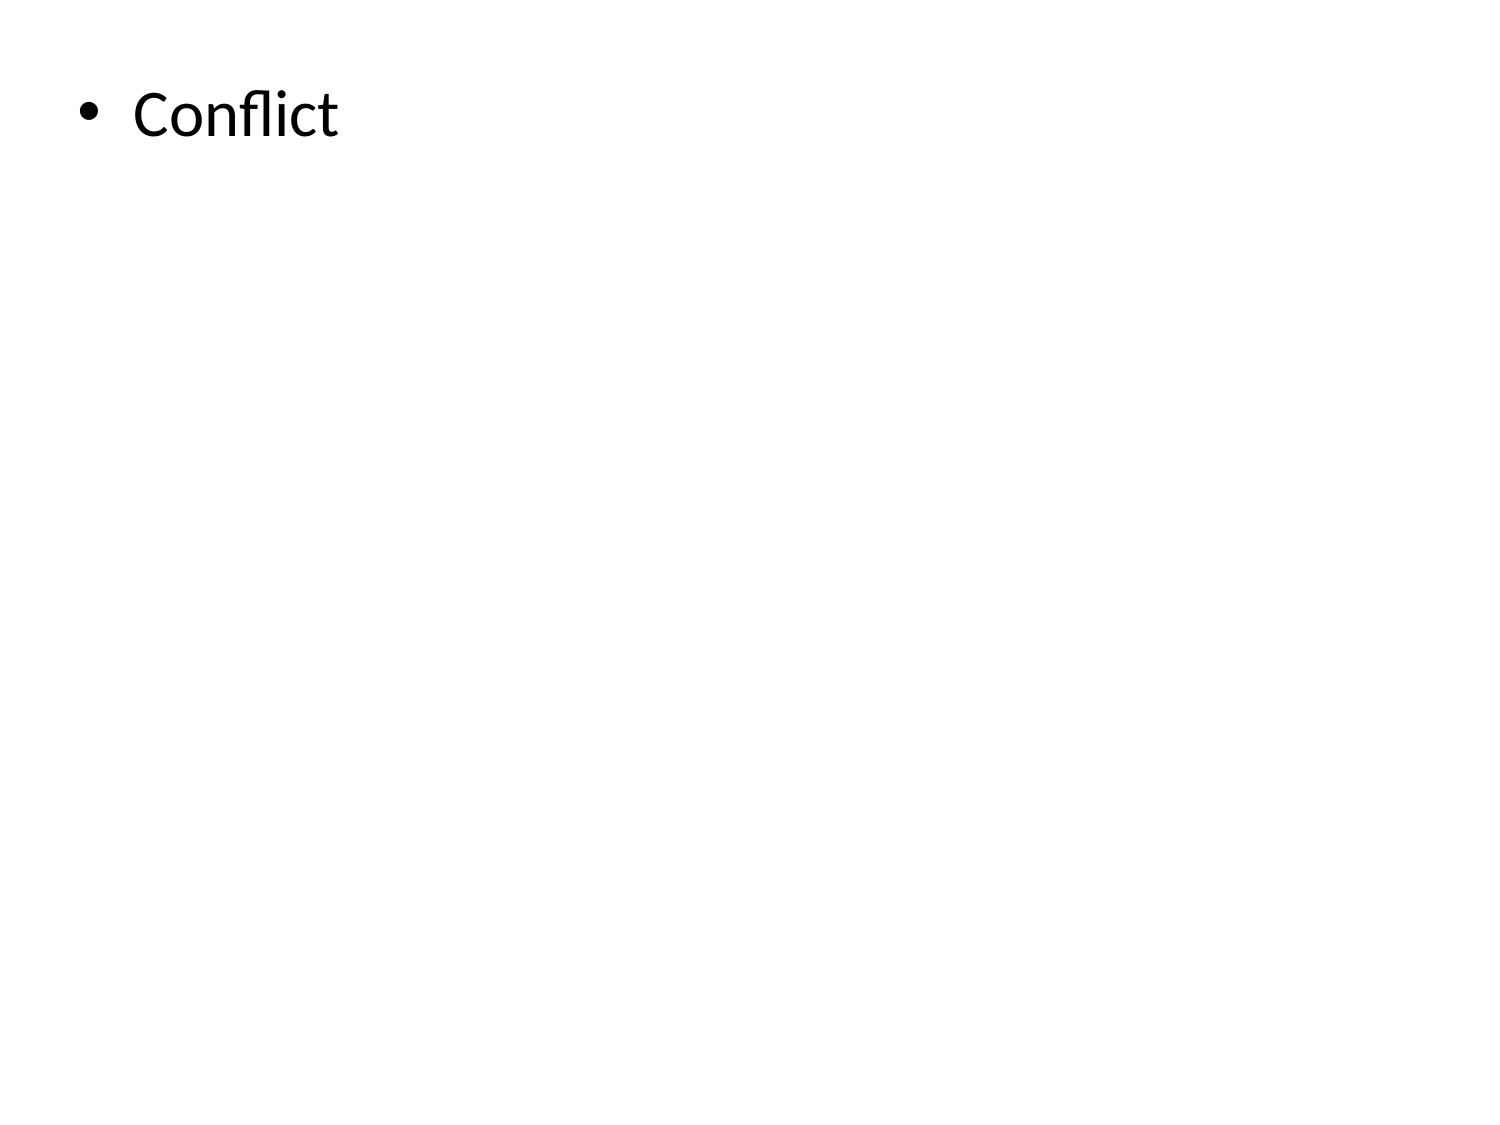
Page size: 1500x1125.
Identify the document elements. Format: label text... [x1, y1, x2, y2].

list Conflict [62, 62, 1413, 1063]
